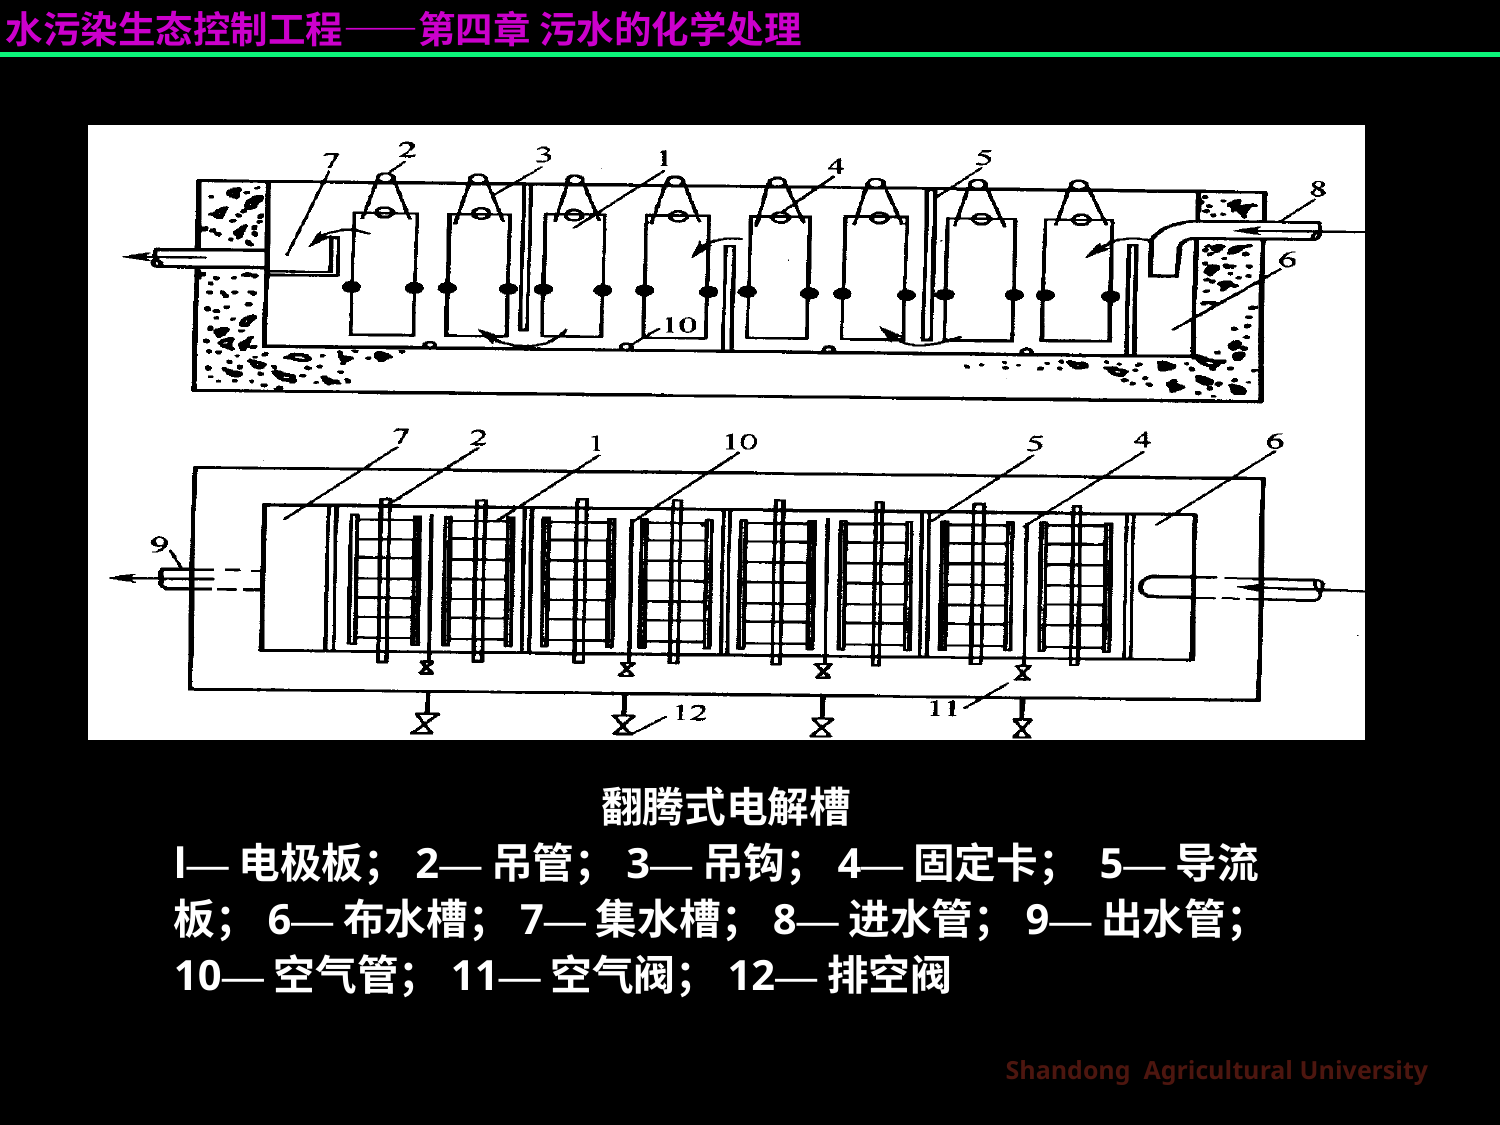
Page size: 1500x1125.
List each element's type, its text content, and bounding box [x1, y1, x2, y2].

text_box 翻腾式电解槽 l—电极板；2—吊管；3—吊钩；4—固定卡； 5—导流板；6—布水槽；7—集水槽；8—进水管；9—出水管；10—空气管；11—空气阀；12—排空阀 [171, 774, 1282, 1035]
picture [88, 124, 1365, 740]
